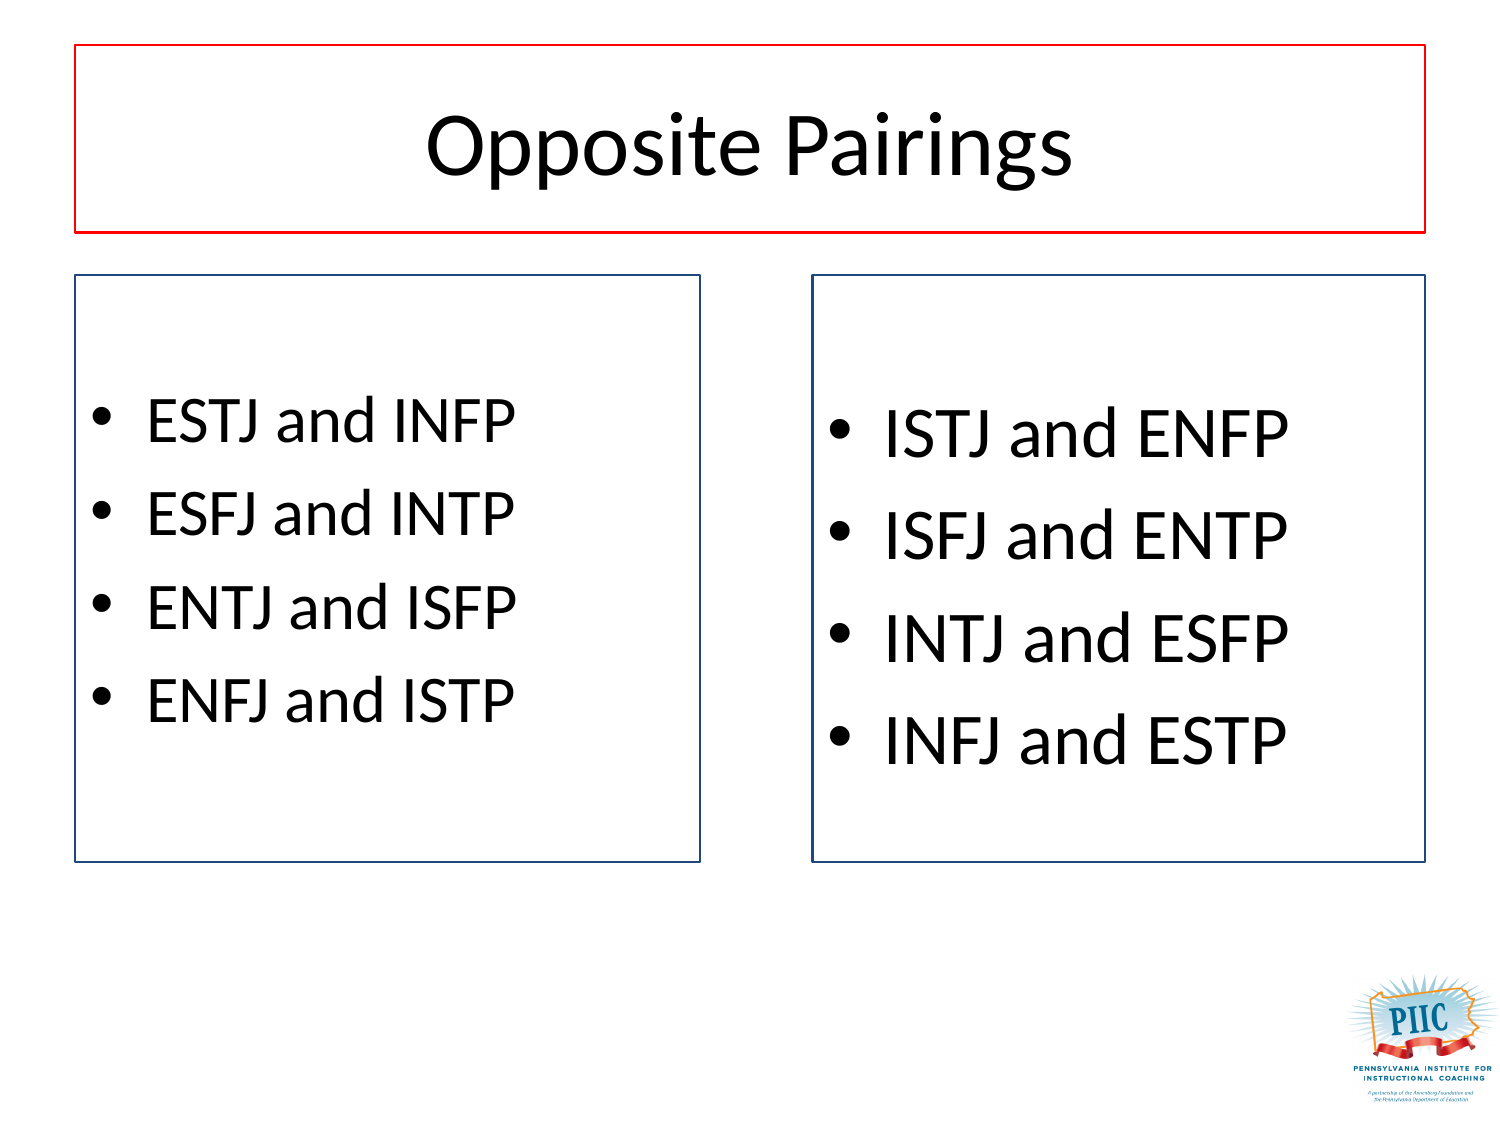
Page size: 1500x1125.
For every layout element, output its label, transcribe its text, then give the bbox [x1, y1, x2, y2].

title Opposite Pairings [75, 45, 1425, 233]
picture [1345, 974, 1500, 1104]
list ESTJ and INFP ESFJ and INTP ENTJ and ISFP ENFJ and ISTP [75, 275, 700, 863]
list ISTJ and ENFP ISFJ and ENTP INTJ and ESFP INFJ and ESTP [812, 275, 1425, 863]
